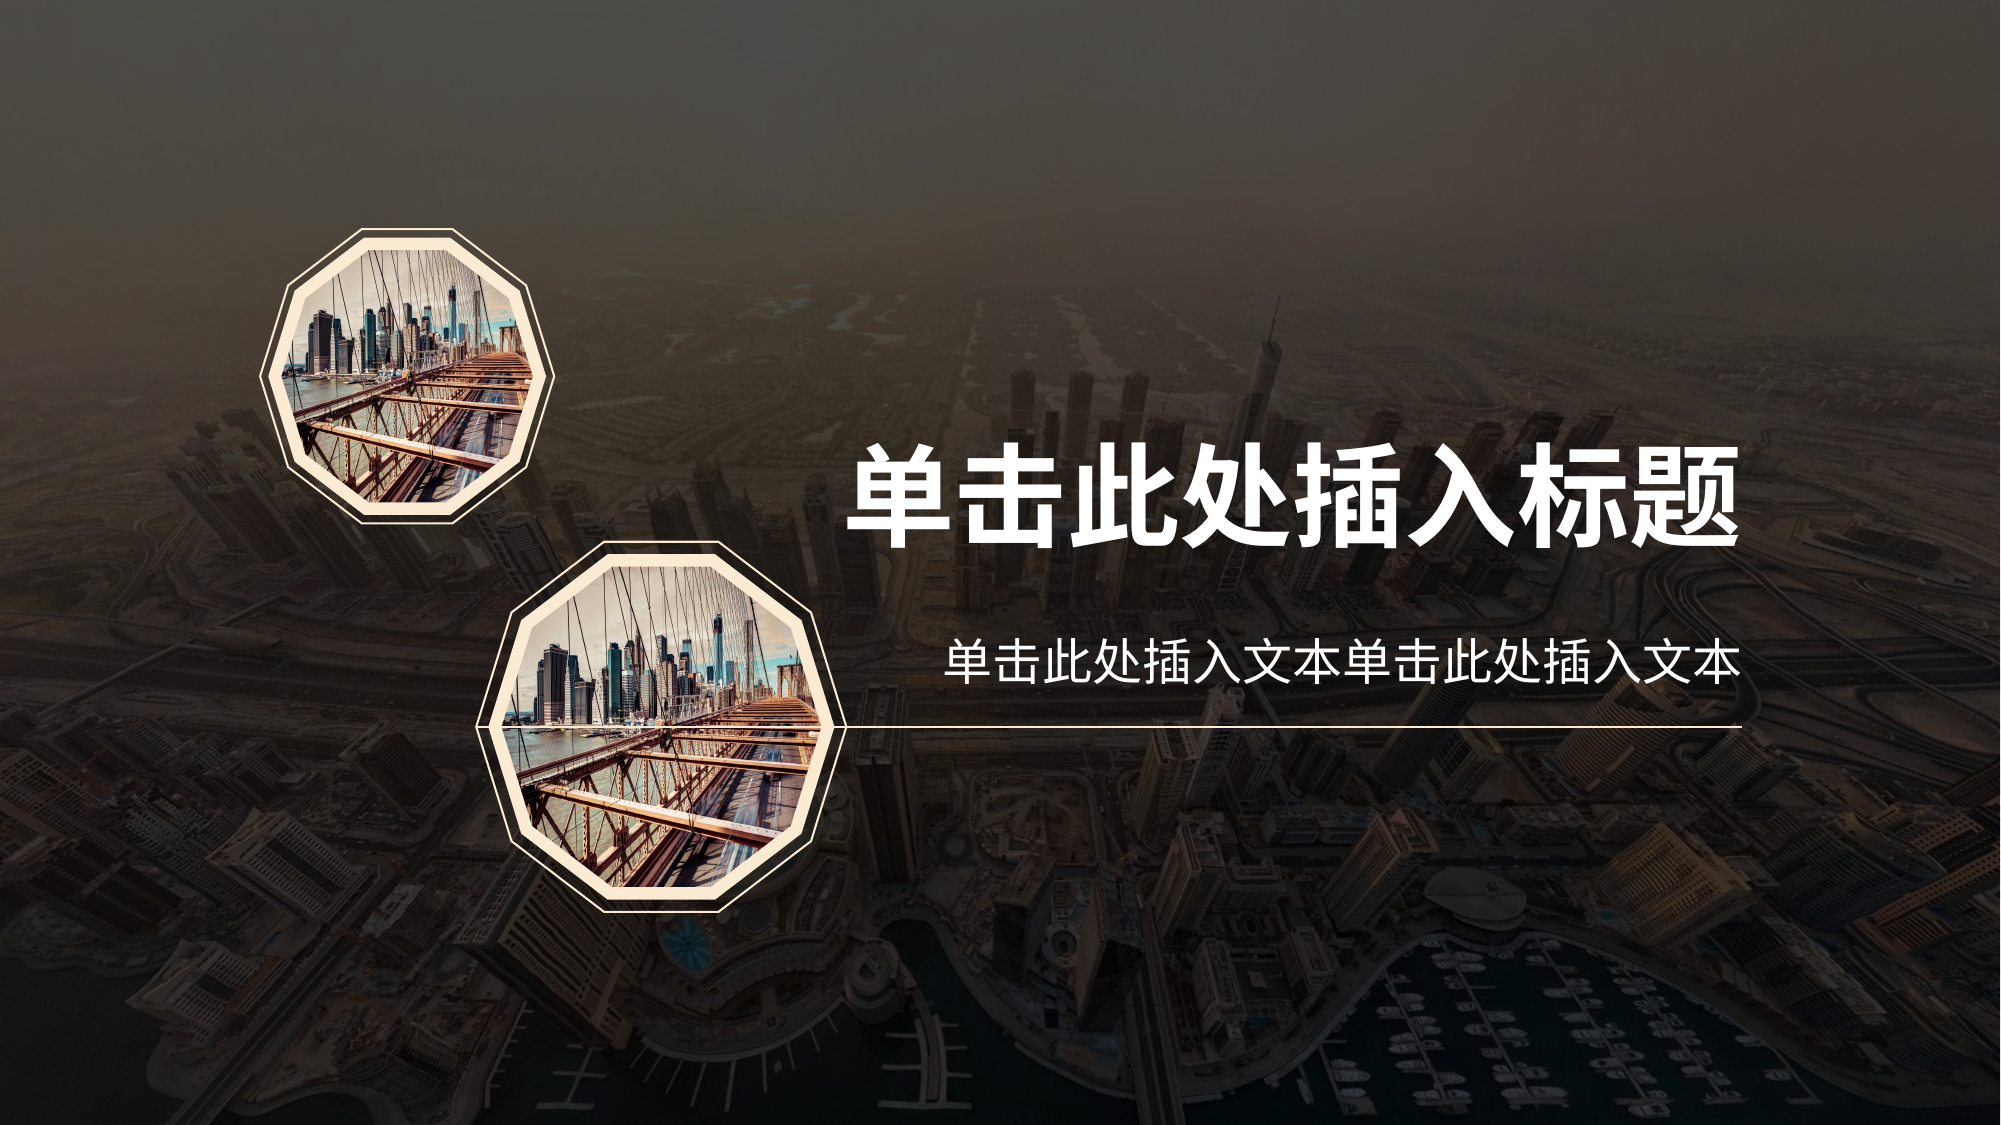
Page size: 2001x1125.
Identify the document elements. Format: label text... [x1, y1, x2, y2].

text_box [0, 0, 2000, 1125]
text_box 单击此处插入标题 [827, 418, 1851, 569]
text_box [260, 229, 555, 524]
text_box 单击此处插入文本单击此处插入文本 [927, 622, 1950, 758]
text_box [476, 541, 847, 912]
